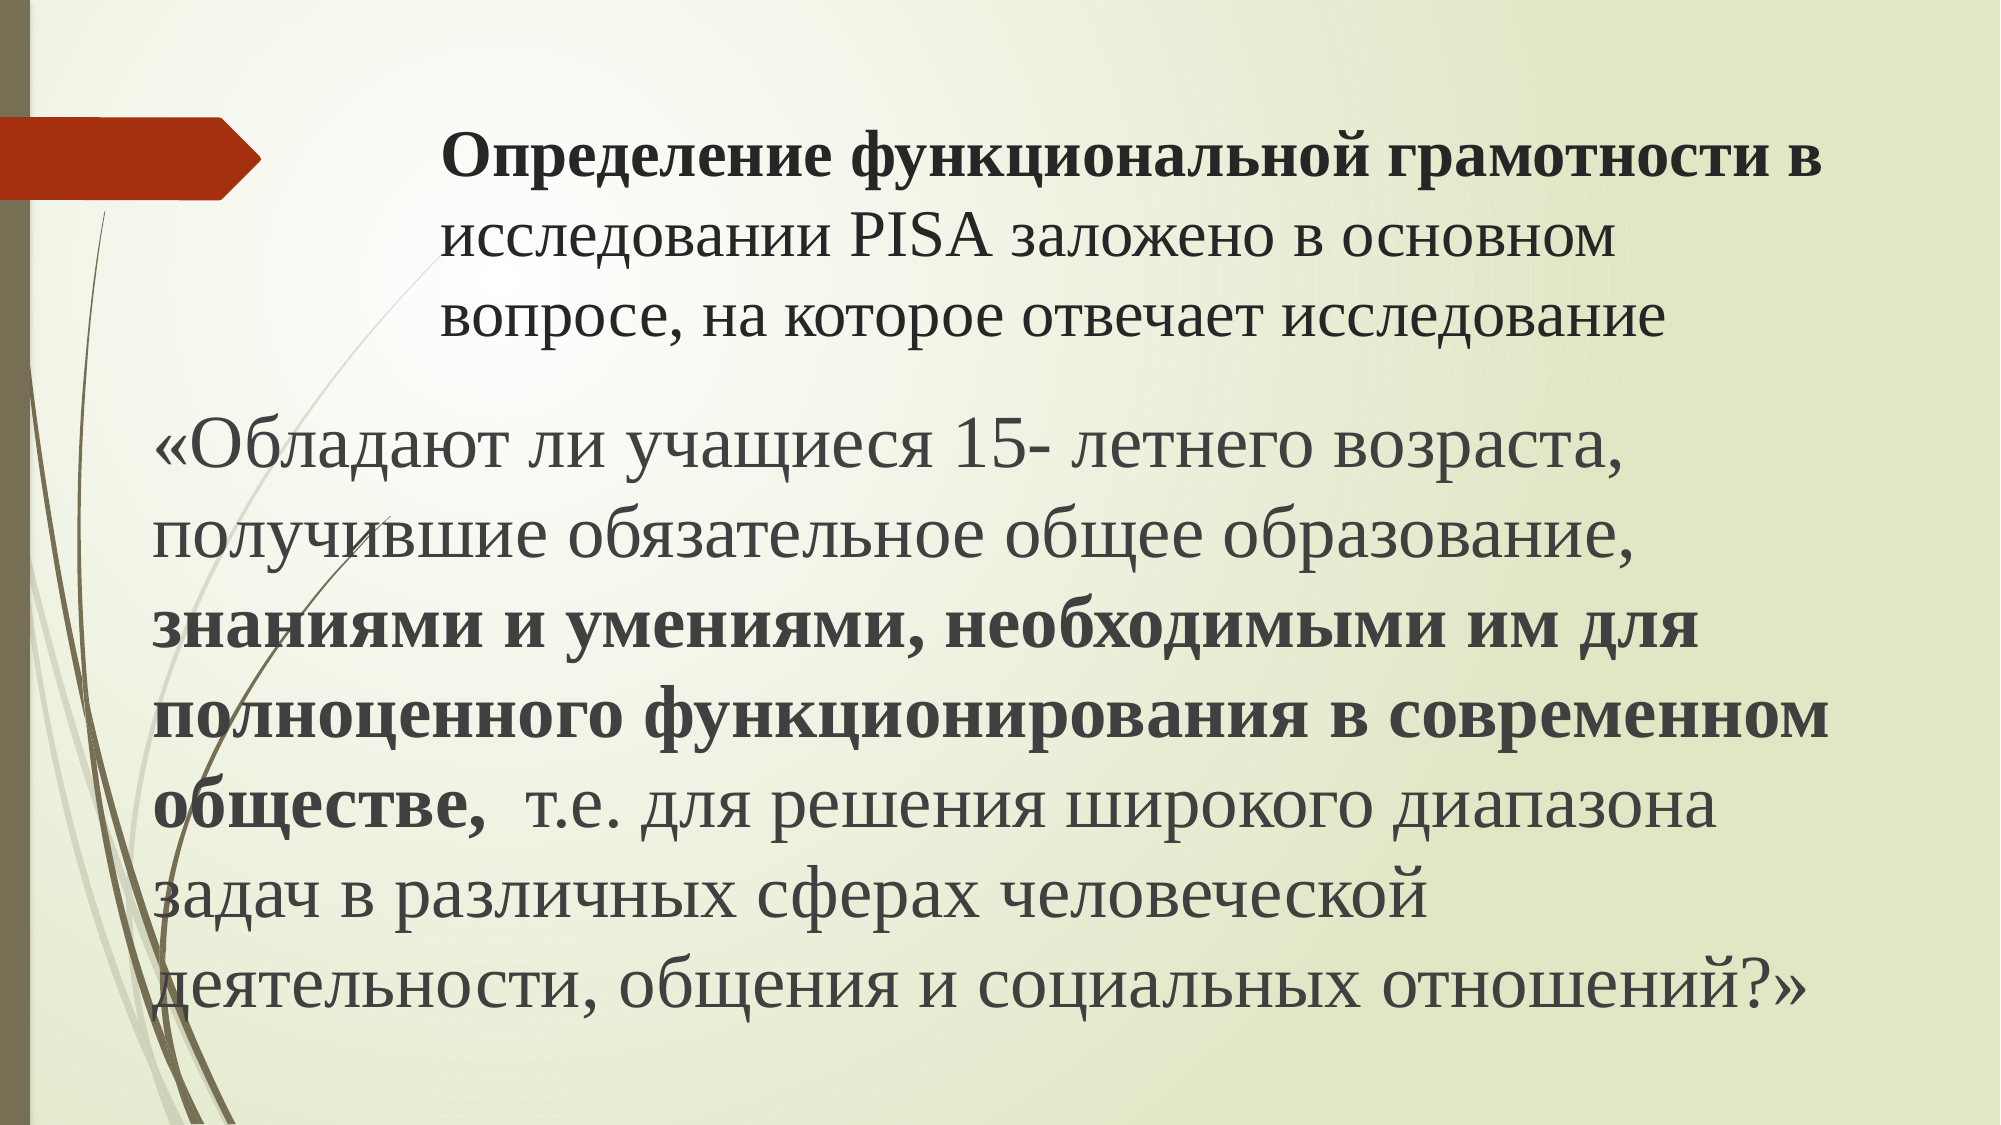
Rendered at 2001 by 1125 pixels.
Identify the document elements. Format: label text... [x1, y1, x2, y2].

list «Обладают ли учащиеся 15- летнего возраста, получившие обязательное общее образование, знаниями и умениями, необходимыми им для полноценного функционирования в современном обществе, т.е. для решения широкого диапазона задач в различных сферах человеческой деятельности, общения и социальных отношений?» [137, 385, 1863, 1066]
title Определение функциональной грамотности в исследовании PISA заложено в основном вопросе, на которое отвечает исследование [425, 102, 1888, 313]
